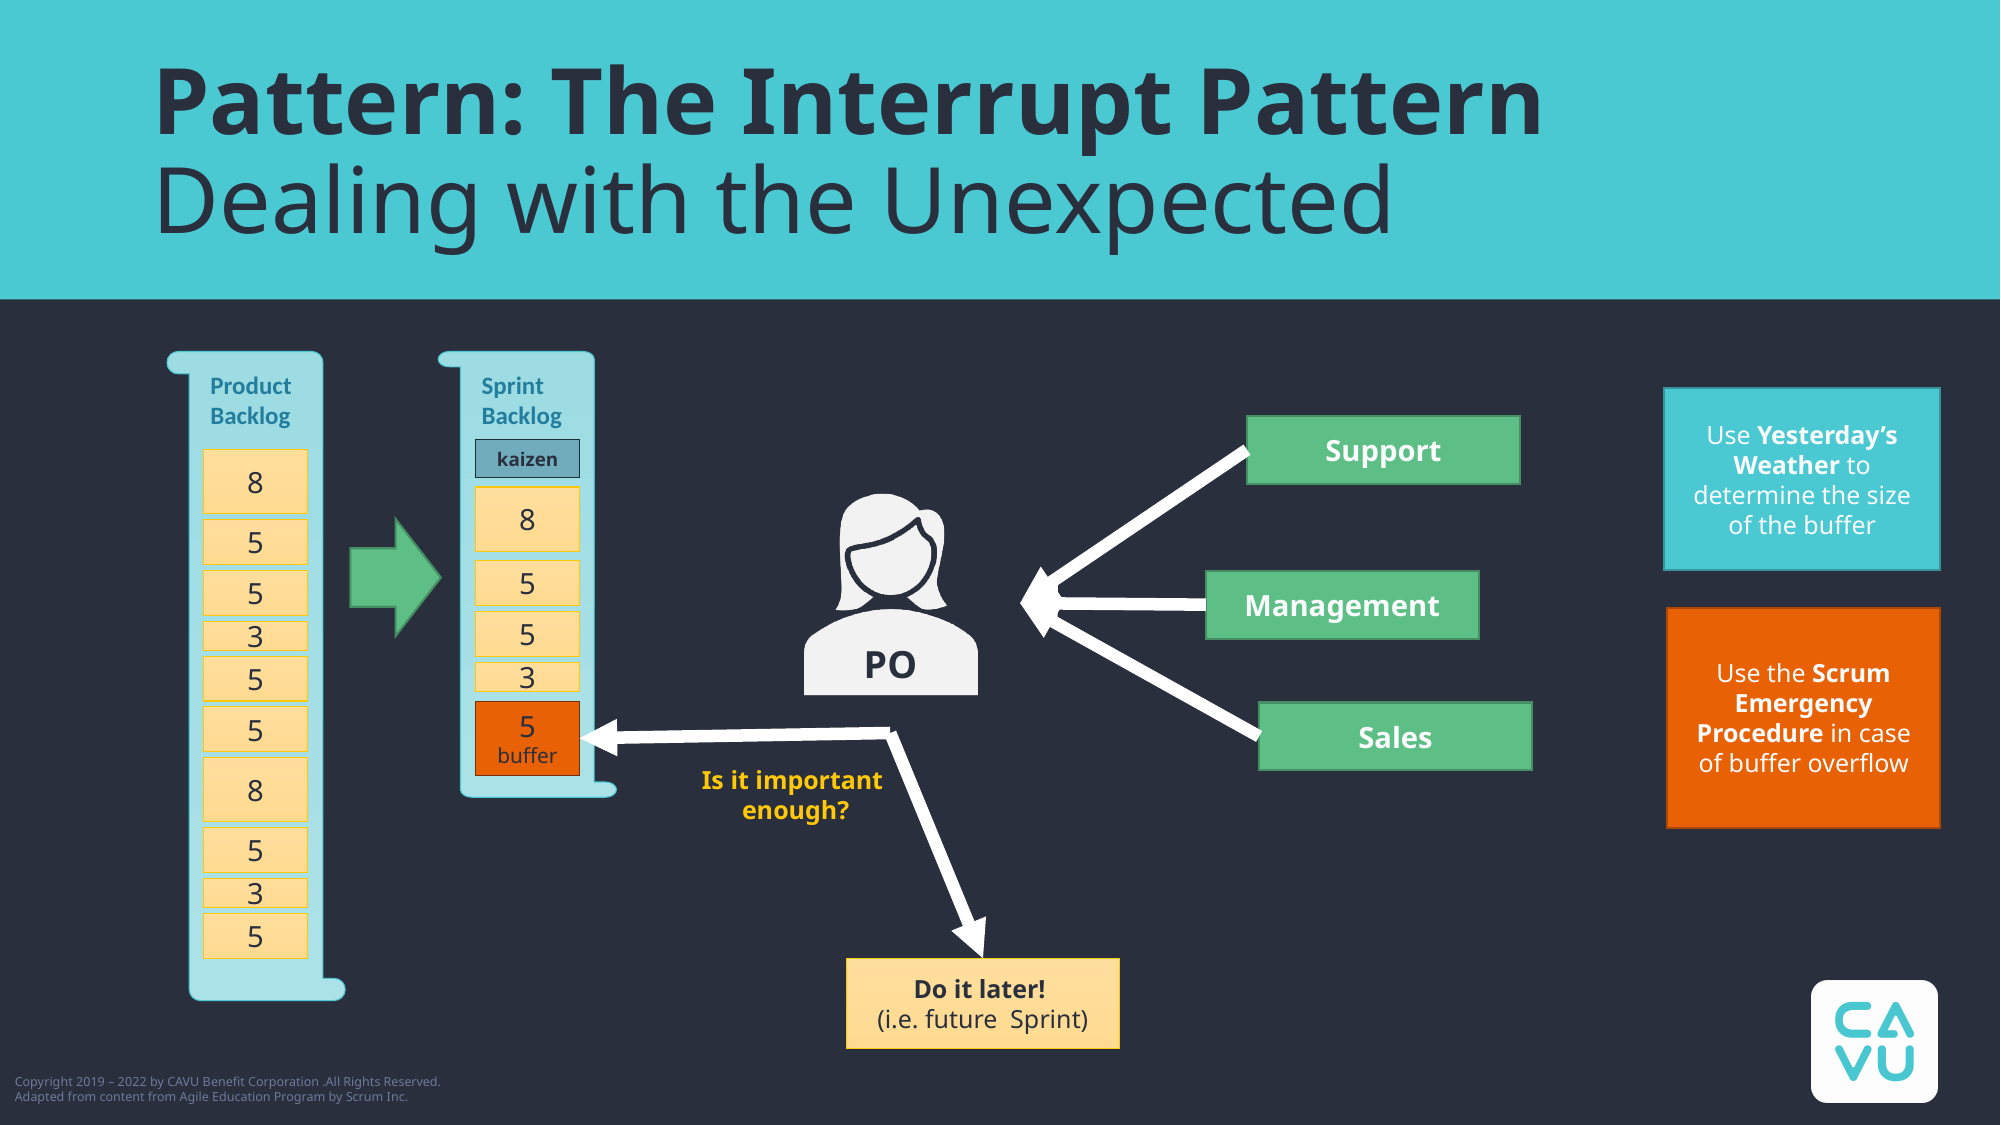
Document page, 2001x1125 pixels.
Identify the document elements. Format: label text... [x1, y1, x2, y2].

text_box Is it important enough? [686, 757, 846, 833]
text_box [167, 351, 346, 1001]
text_box Use Yesterday’s Weather to determine the size of the buffer [1663, 387, 1941, 571]
title Pattern: The Interrupt Pattern Dealing with the Unexpected [137, 45, 1863, 263]
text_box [350, 351, 617, 798]
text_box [846, 733, 1120, 1049]
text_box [1020, 415, 1520, 603]
picture [1811, 980, 1938, 1103]
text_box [1020, 603, 1532, 771]
text_box Use the Scrum Emergency Procedure in case of buffer overflow [1666, 607, 1941, 829]
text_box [1020, 570, 1479, 603]
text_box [579, 732, 891, 739]
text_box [760, 473, 1020, 733]
